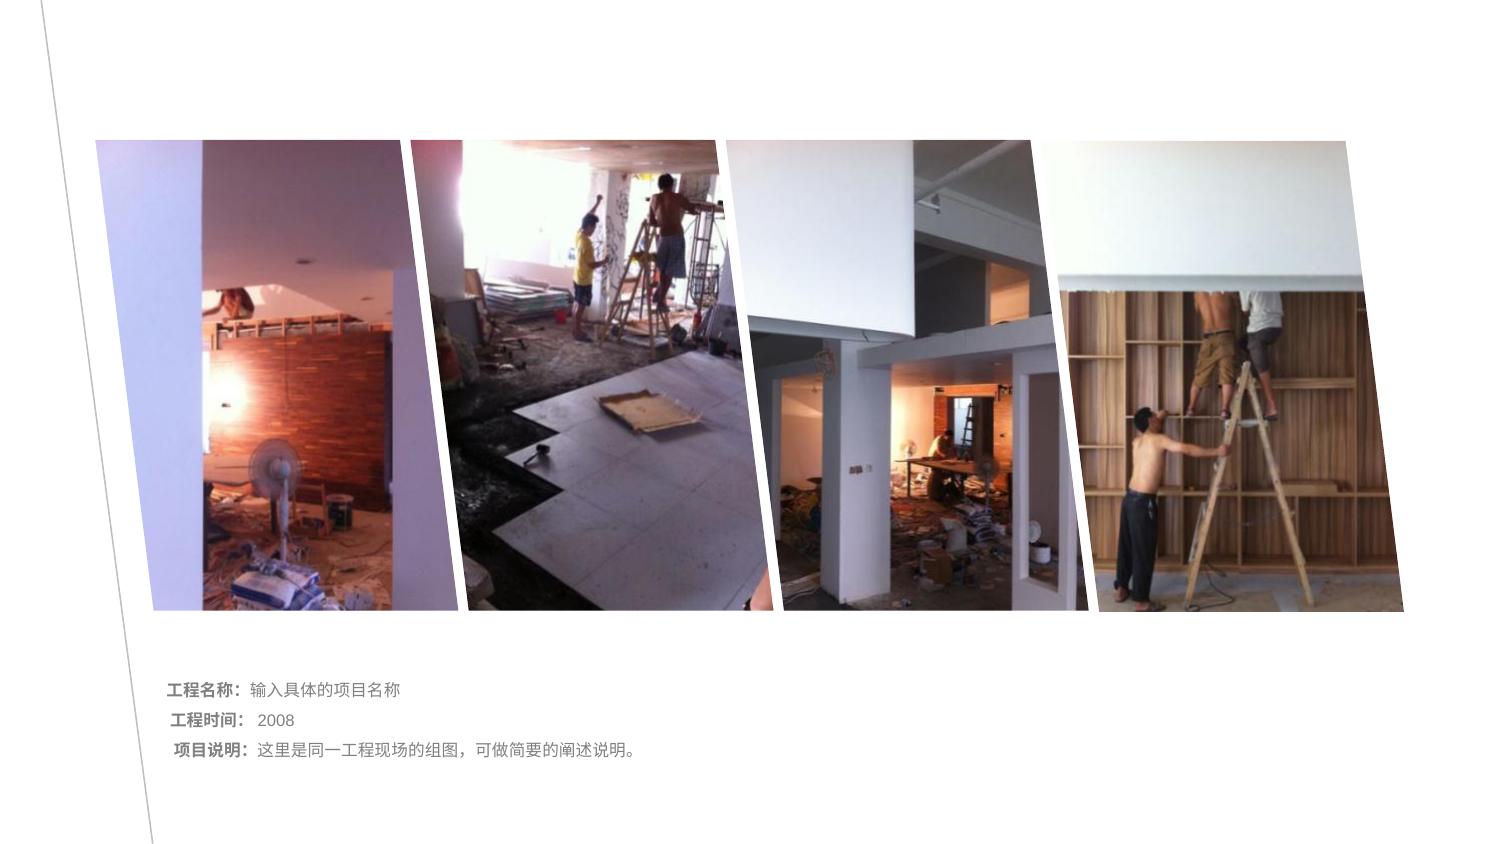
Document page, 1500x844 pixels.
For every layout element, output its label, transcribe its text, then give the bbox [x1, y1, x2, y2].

text_box [408, 137, 776, 613]
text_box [40, 0, 153, 844]
text_box [1038, 138, 1406, 614]
text_box 工程名称：输入具体的项目名称 工程时间：2008 项目说明：这里是同一工程现场的组图，可做简要的阐述说明。 [159, 663, 713, 766]
text_box [159, 137, 461, 613]
text_box [723, 137, 1091, 613]
